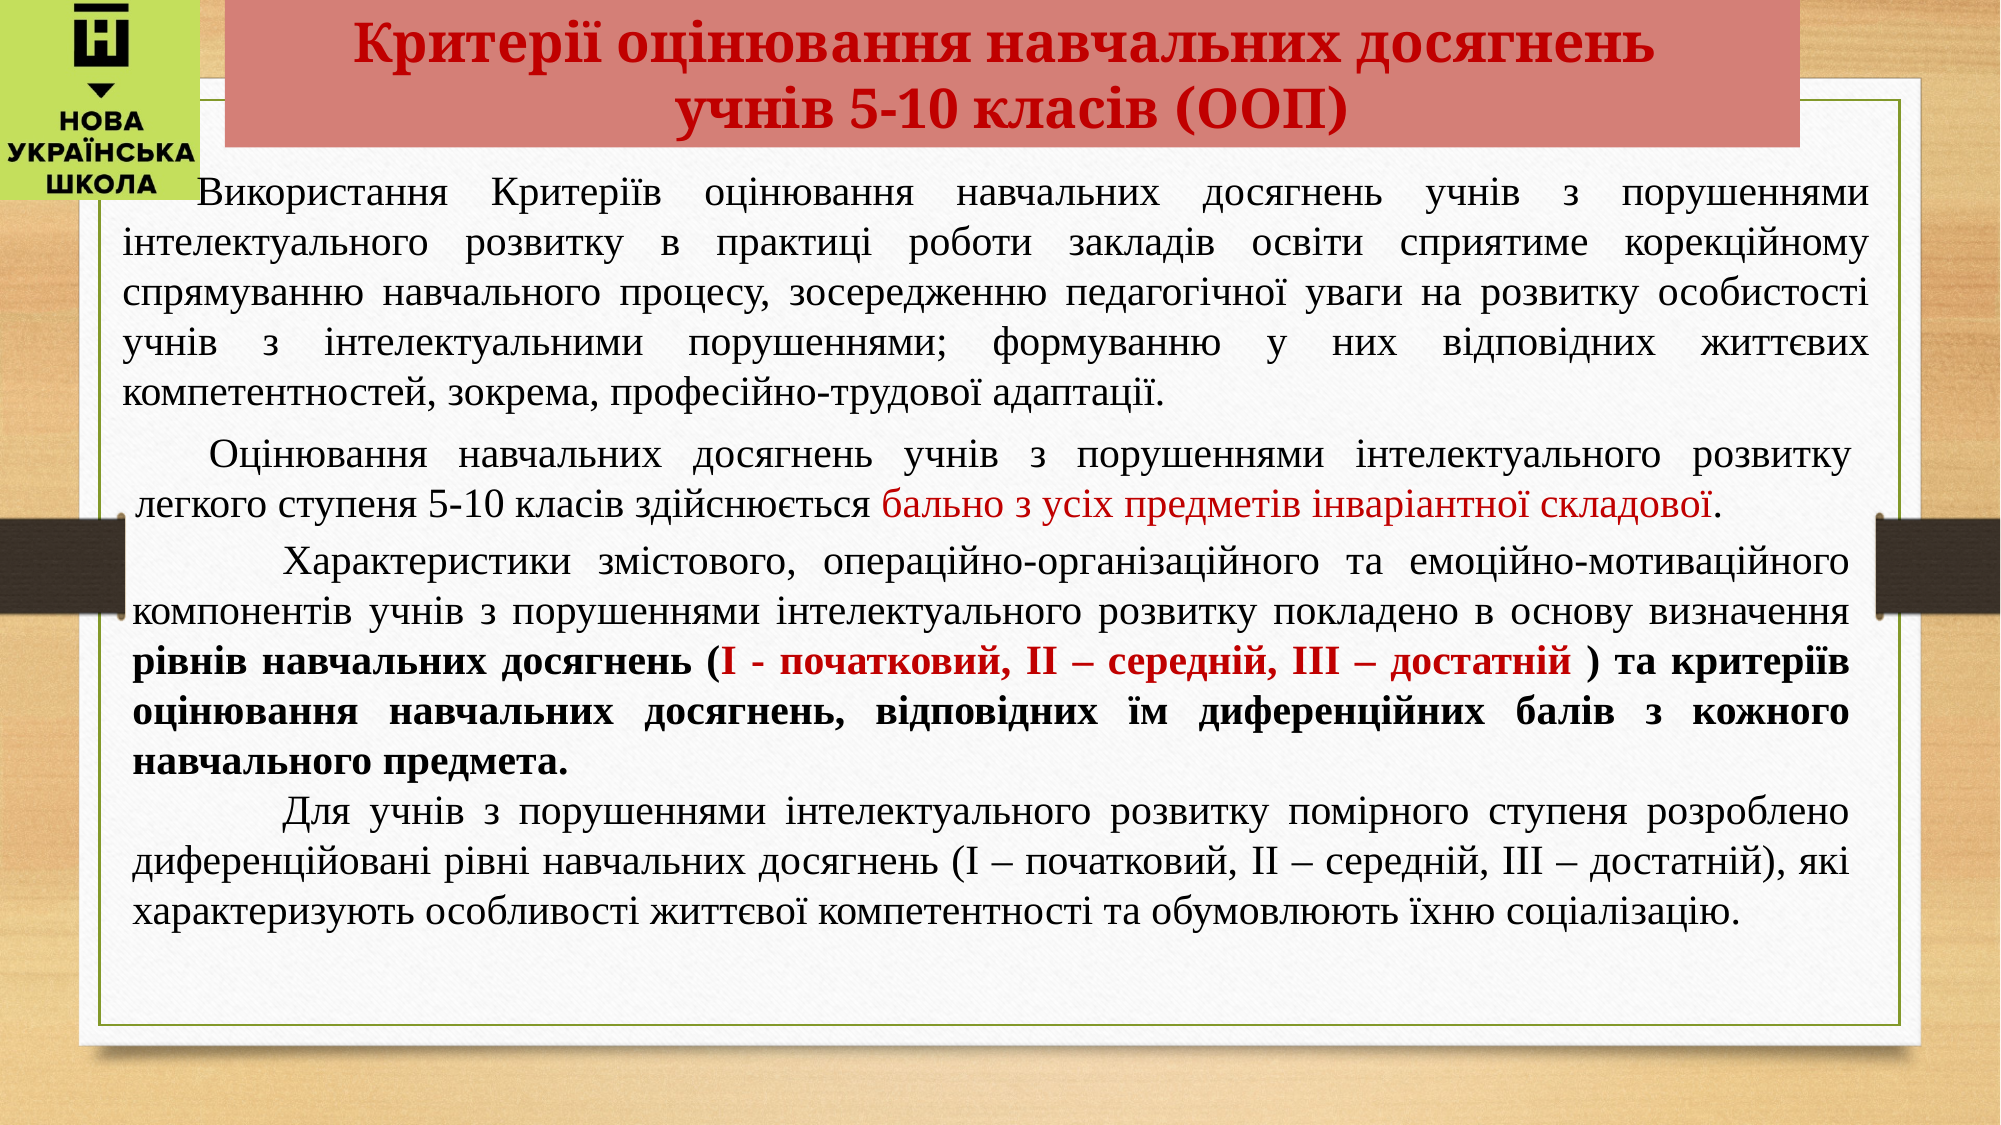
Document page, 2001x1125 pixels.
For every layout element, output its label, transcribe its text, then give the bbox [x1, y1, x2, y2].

picture [0, 0, 2001, 1125]
text_box Критерії оцінювання навчальних досягнень учнів 5-10 класів (ООП) [224, 0, 1800, 148]
text_box Використання Критеріїв оцінювання навчальних досягнень учнів з порушеннями інтелектуального розвитку в практиці роботи закладів освіти сприятиме корекційному спрямуванню навчального процесу, зосередженню педагогічної уваги на розвитку особистості учнів з інтелектуальними порушеннями; формуванню у них відповідних життєвих компетентностей, зокрема, професійно-трудової адаптації. [107, 156, 1885, 422]
text_box Характеристики змістового, операційно-організаційного та емоційно-мотиваційного компонентів учнів з порушеннями інтелектуального розвитку покладено в основу визначення рівнів навчальних досягнень (І - початковий, ІІ – середній, ІІІ – достатній ) та критеріїв оцінювання навчальних досягнень, відповідних їм диференційних балів з кожного навчального предмета. Для учнів з порушеннями інтелектуального розвитку помірного ступеня розроблено диференційовані рівні навчальних досягнень (І – початковий, II – середній, III – достатній), які характеризують особливості життєвої компетентності та обумовлюють їхню соціалізацію. [117, 525, 1865, 941]
text_box Оцінювання навчальних досягнень учнів з порушеннями інтелектуального розвитку легкого ступеня 5-10 класів здійснюється бально з усіх предметів інваріантної складової. [120, 418, 1868, 533]
